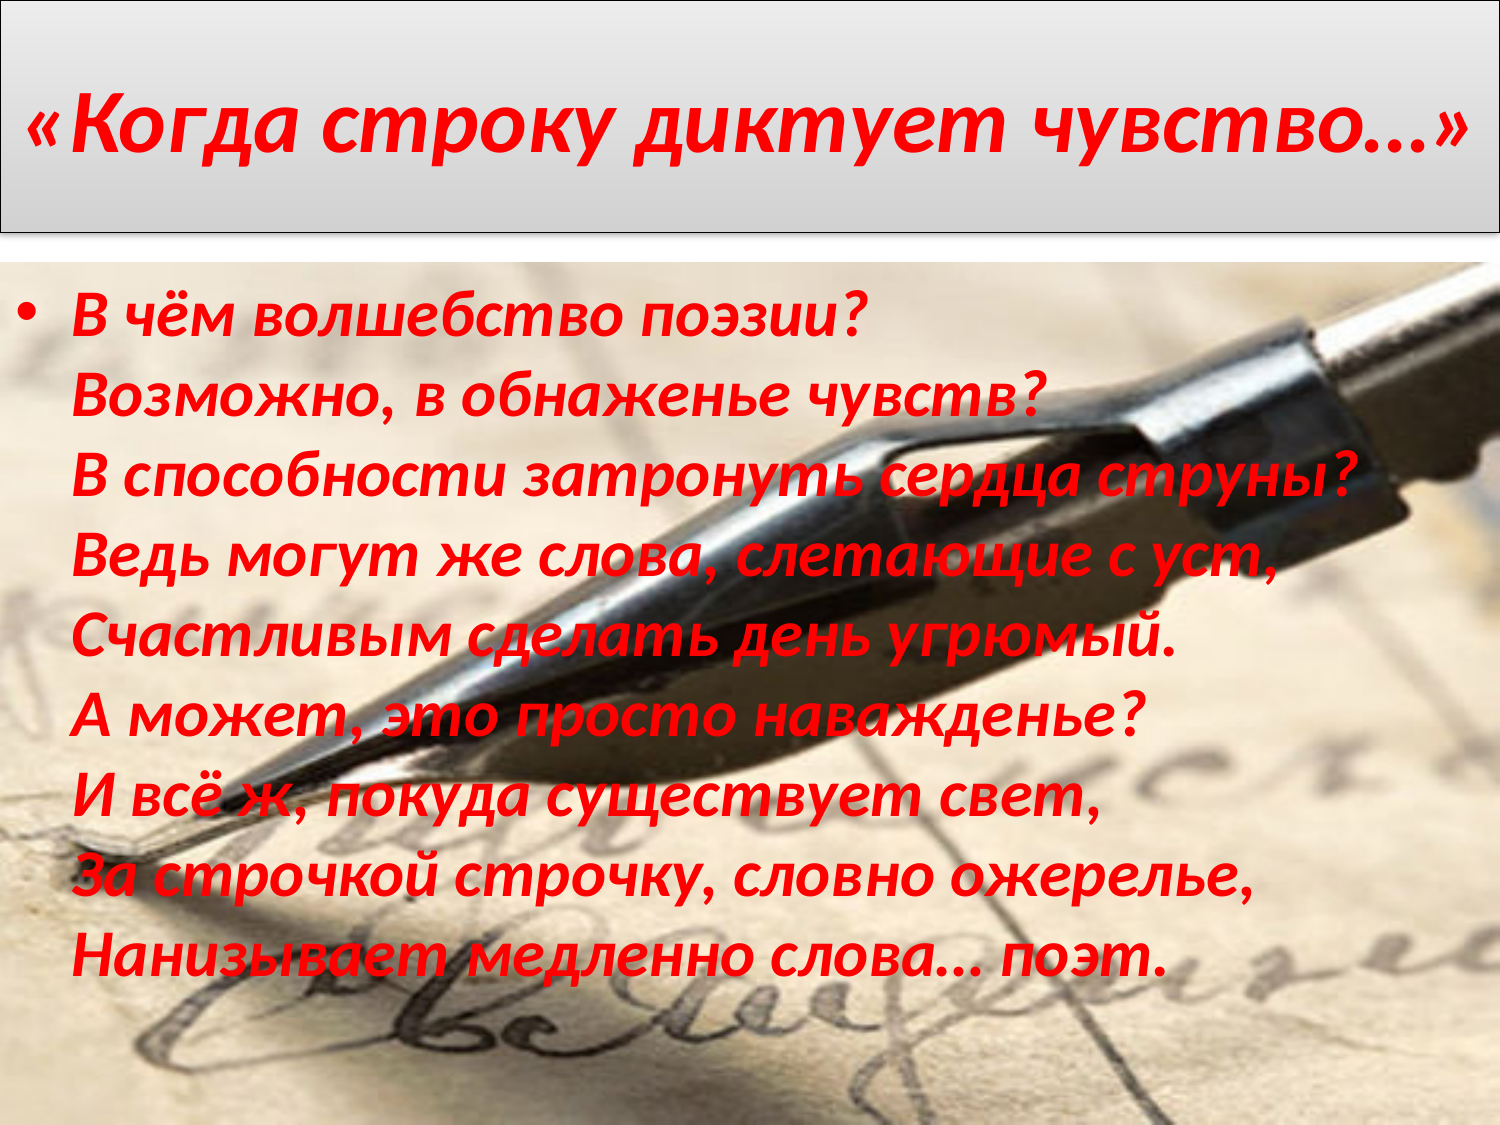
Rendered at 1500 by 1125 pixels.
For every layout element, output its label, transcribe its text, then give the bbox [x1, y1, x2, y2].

title «Когда строку диктует чувство…» [0, 0, 1500, 233]
list В чём волшебство поэзии? Возможно, в обнаженье чувств? В способности затронуть сердца струны? Ведь могут же слова, слетающие с уст, Счастливым сделать день угрюмый. А может, это просто наважденье? И всё ж, покуда существует свет, За строчкой строчку, словно ожерелье, Нанизывает медленно слова… поэт. [0, 262, 1500, 1125]
